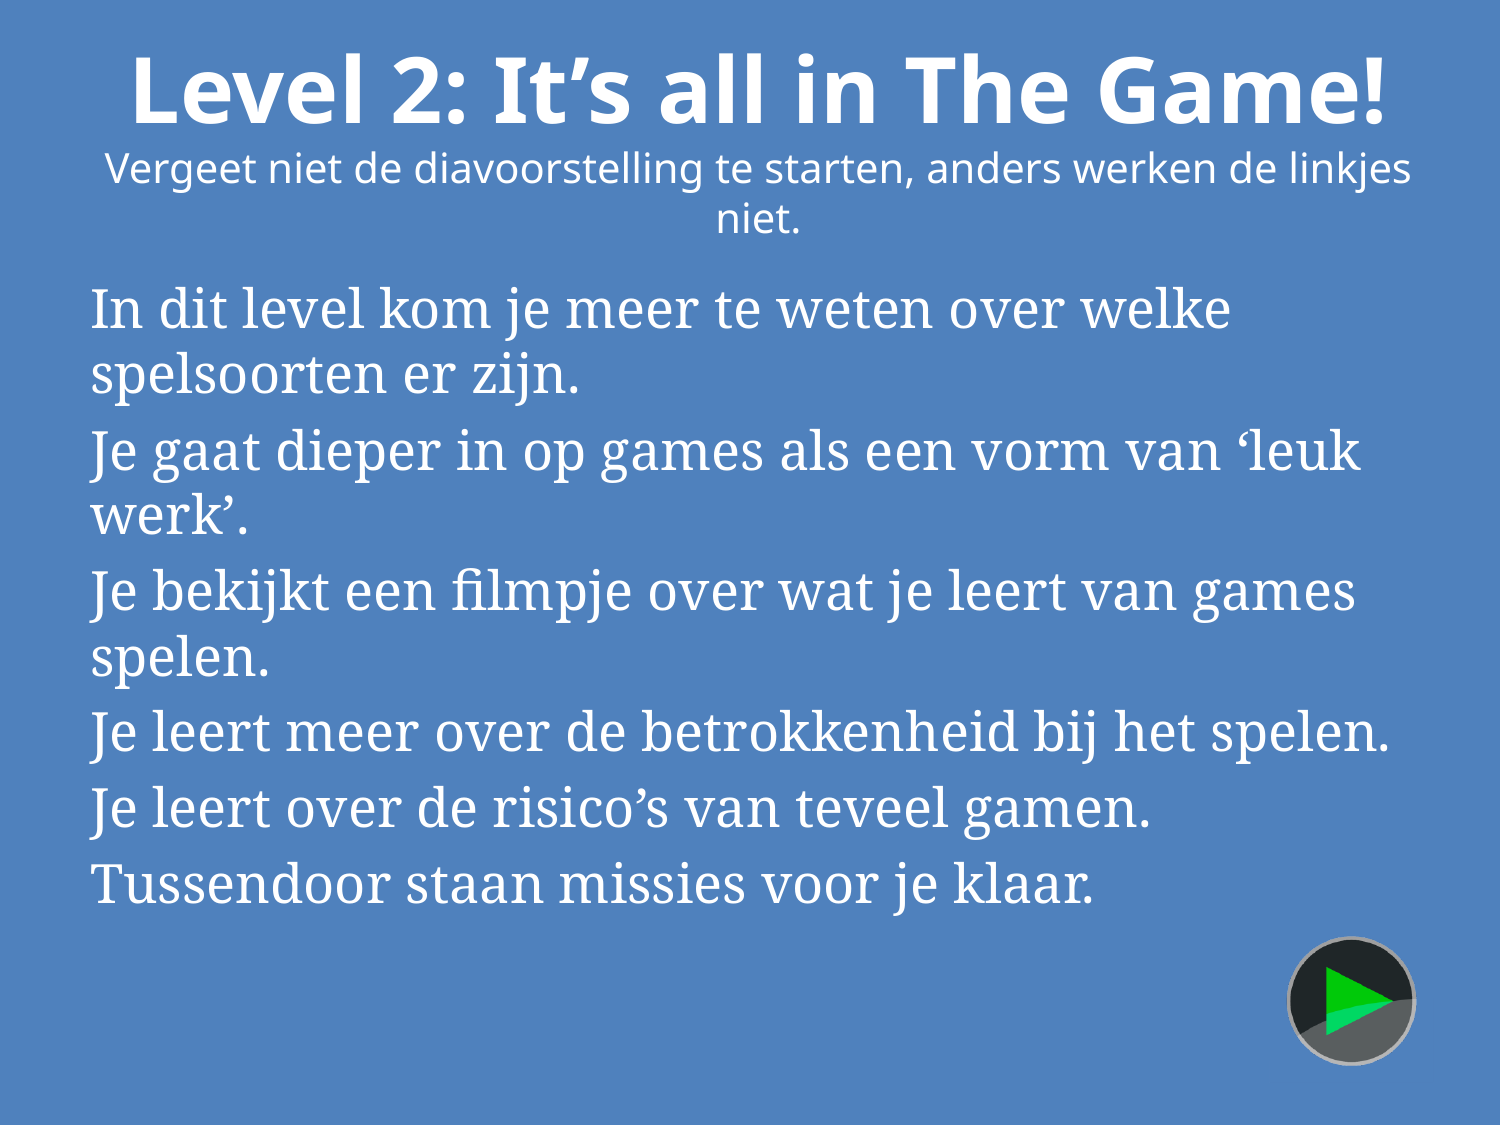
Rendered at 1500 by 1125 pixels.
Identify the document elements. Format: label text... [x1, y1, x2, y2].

picture [1269, 917, 1434, 1083]
list In dit level kom je meer te weten over welke spelsoorten er zijn. Je gaat dieper in op games als een vorm van ‘leuk werk’. Je bekijkt een filmpje over wat je leert van games spelen. Je leert meer over de betrokkenheid bij het spelen. Je leert over de risico’s van teveel gamen. Tussendoor staan missies voor je klaar. [75, 267, 1447, 1005]
title Level 2: It’s all in The Game! Vergeet niet de diavoorstelling te starten, anders werken de linkjes niet. [83, 42, 1434, 231]
